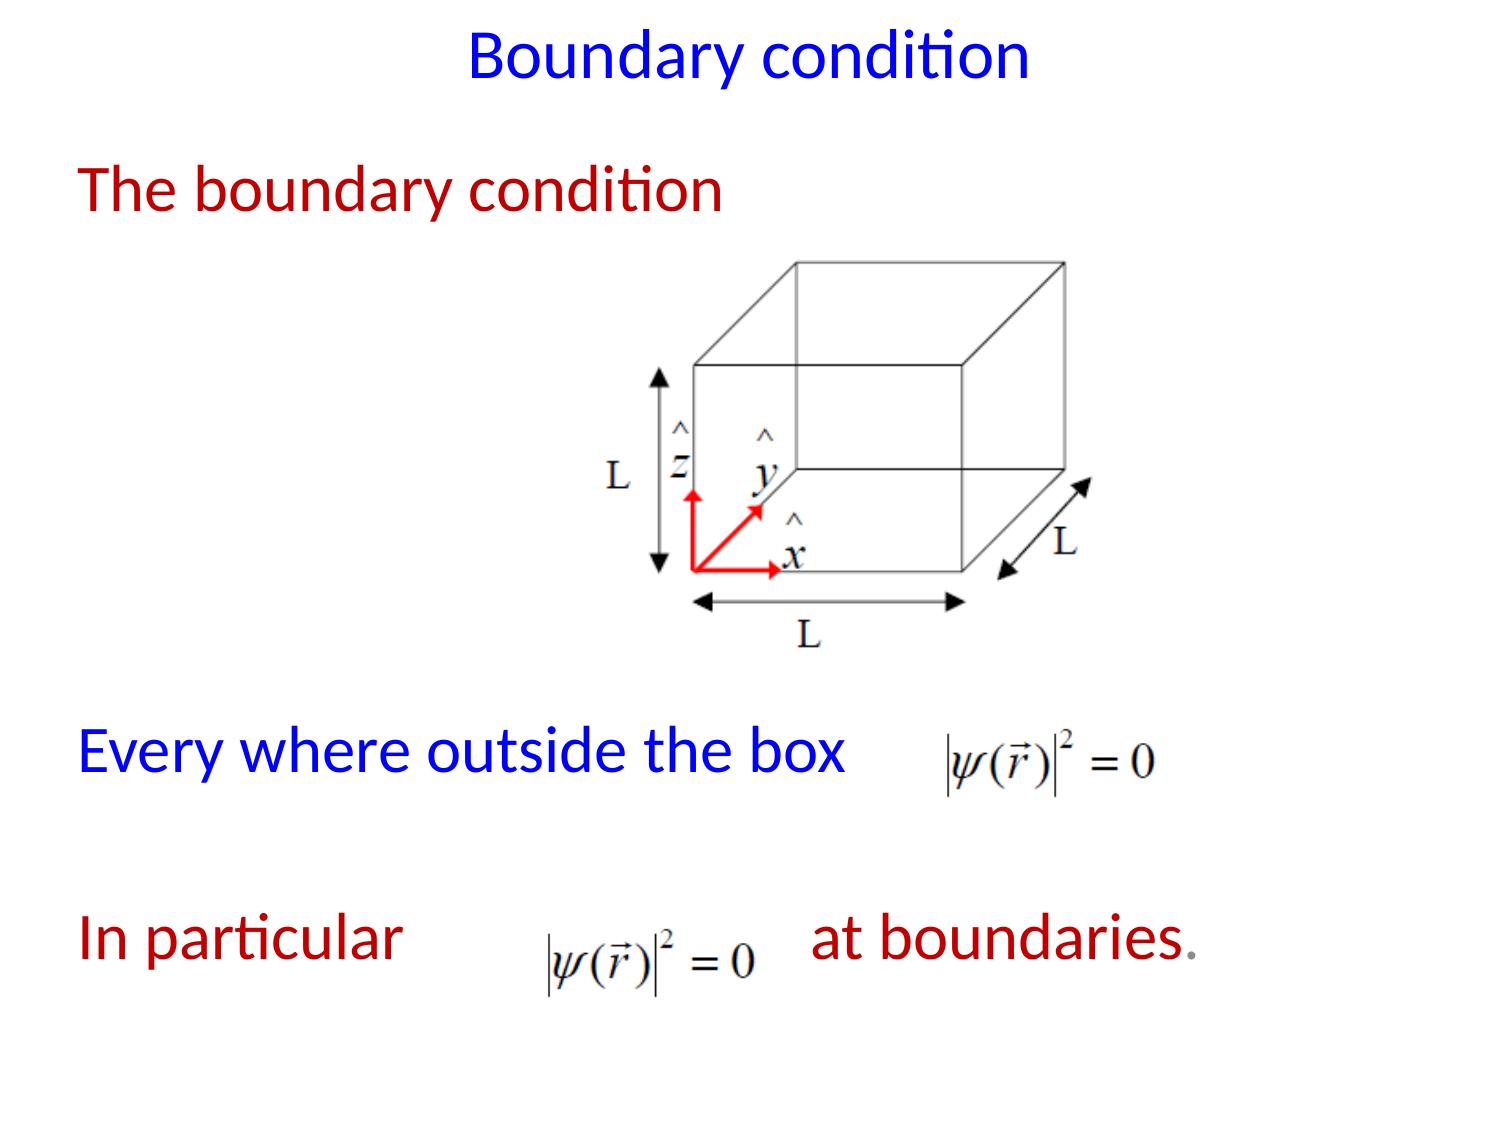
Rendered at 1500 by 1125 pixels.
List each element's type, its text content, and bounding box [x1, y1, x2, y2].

subtitle The boundary condition Every where outside the box In particular at boundaries. [62, 137, 1425, 1088]
picture [924, 712, 1168, 813]
picture [587, 224, 1109, 665]
title Boundary condition [112, 0, 1388, 100]
picture [524, 912, 768, 1013]
